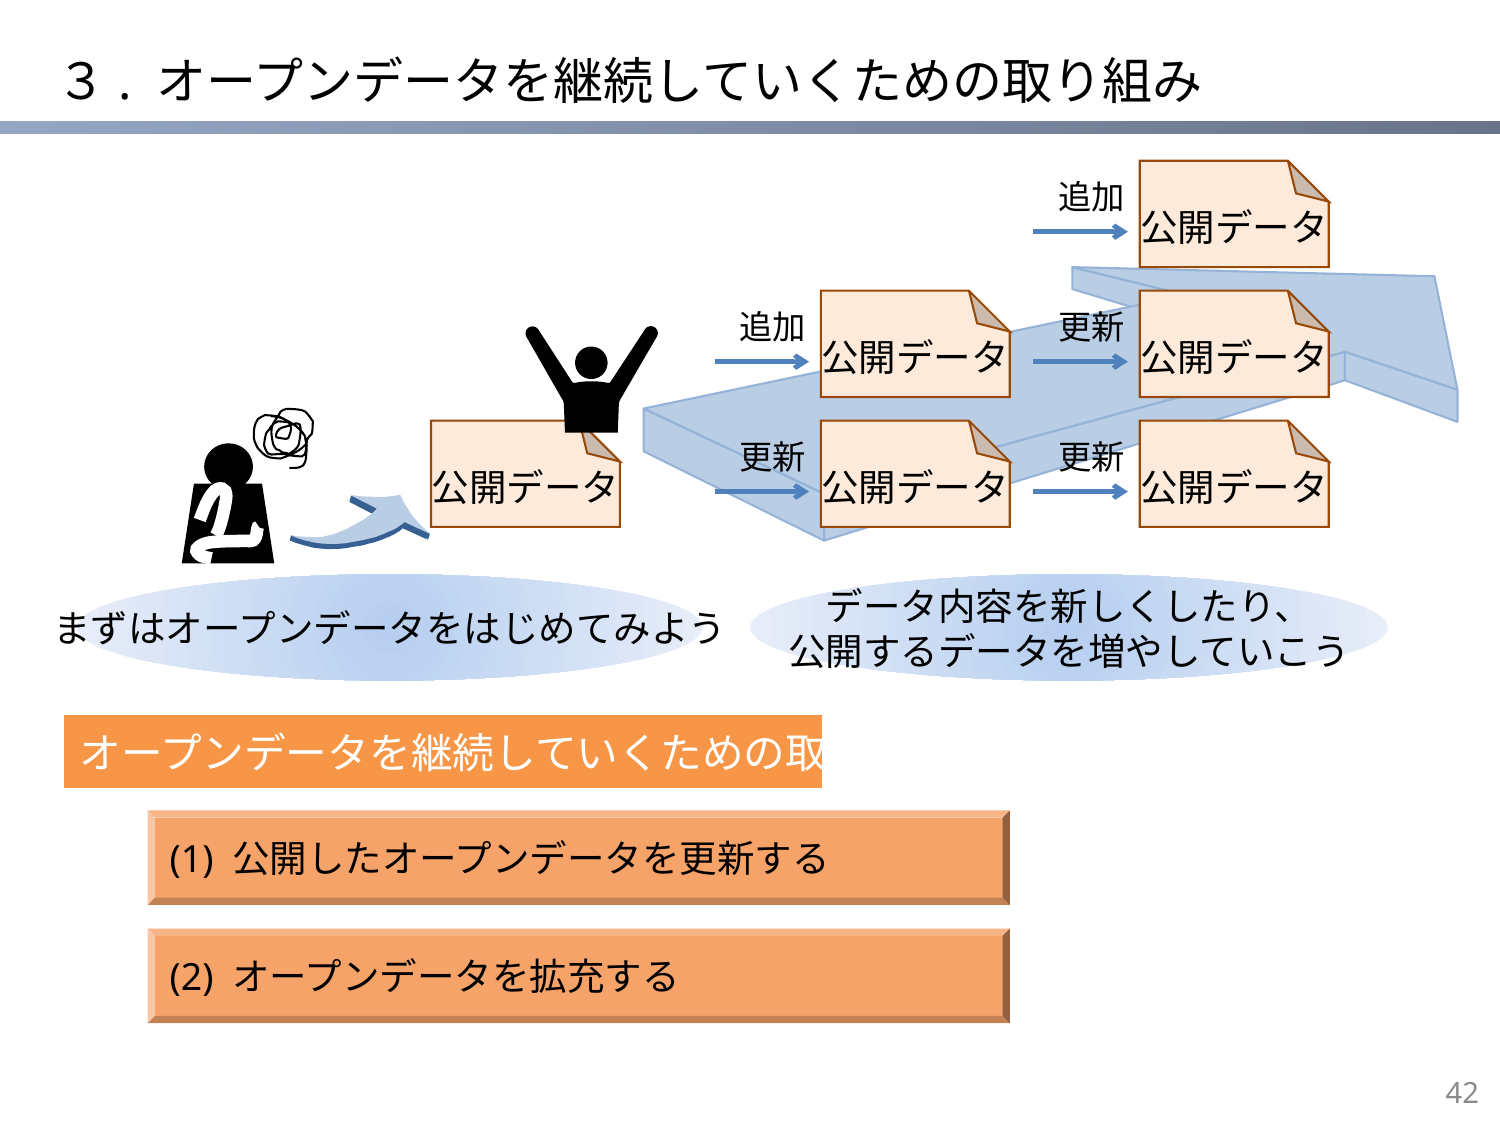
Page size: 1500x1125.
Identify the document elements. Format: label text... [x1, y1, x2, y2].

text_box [643, 267, 1459, 541]
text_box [430, 420, 620, 527]
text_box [1139, 420, 1329, 527]
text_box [296, 485, 431, 562]
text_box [1139, 290, 1329, 398]
text_box [252, 407, 314, 469]
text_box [525, 326, 658, 433]
slide_number 41 [1411, 1070, 1495, 1118]
text_box オープンデータを継続していくための取り組み [64, 715, 822, 788]
text_box (1) 公開したオープンデータを更新する [147, 810, 1010, 905]
text_box まずはオープンデータをはじめてみよう [76, 574, 703, 681]
text_box (2) オープンデータを拡充する [147, 928, 1010, 1024]
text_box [1139, 160, 1329, 268]
title ３. オープンデータを継続していくための取り組み [41, 48, 1459, 119]
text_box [820, 420, 1010, 527]
text_box 追加 [1033, 160, 1139, 232]
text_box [182, 444, 274, 563]
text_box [820, 290, 1010, 398]
text_box データ内容を新しくしたり、 公開するデータを増やしていこう [750, 574, 1388, 681]
